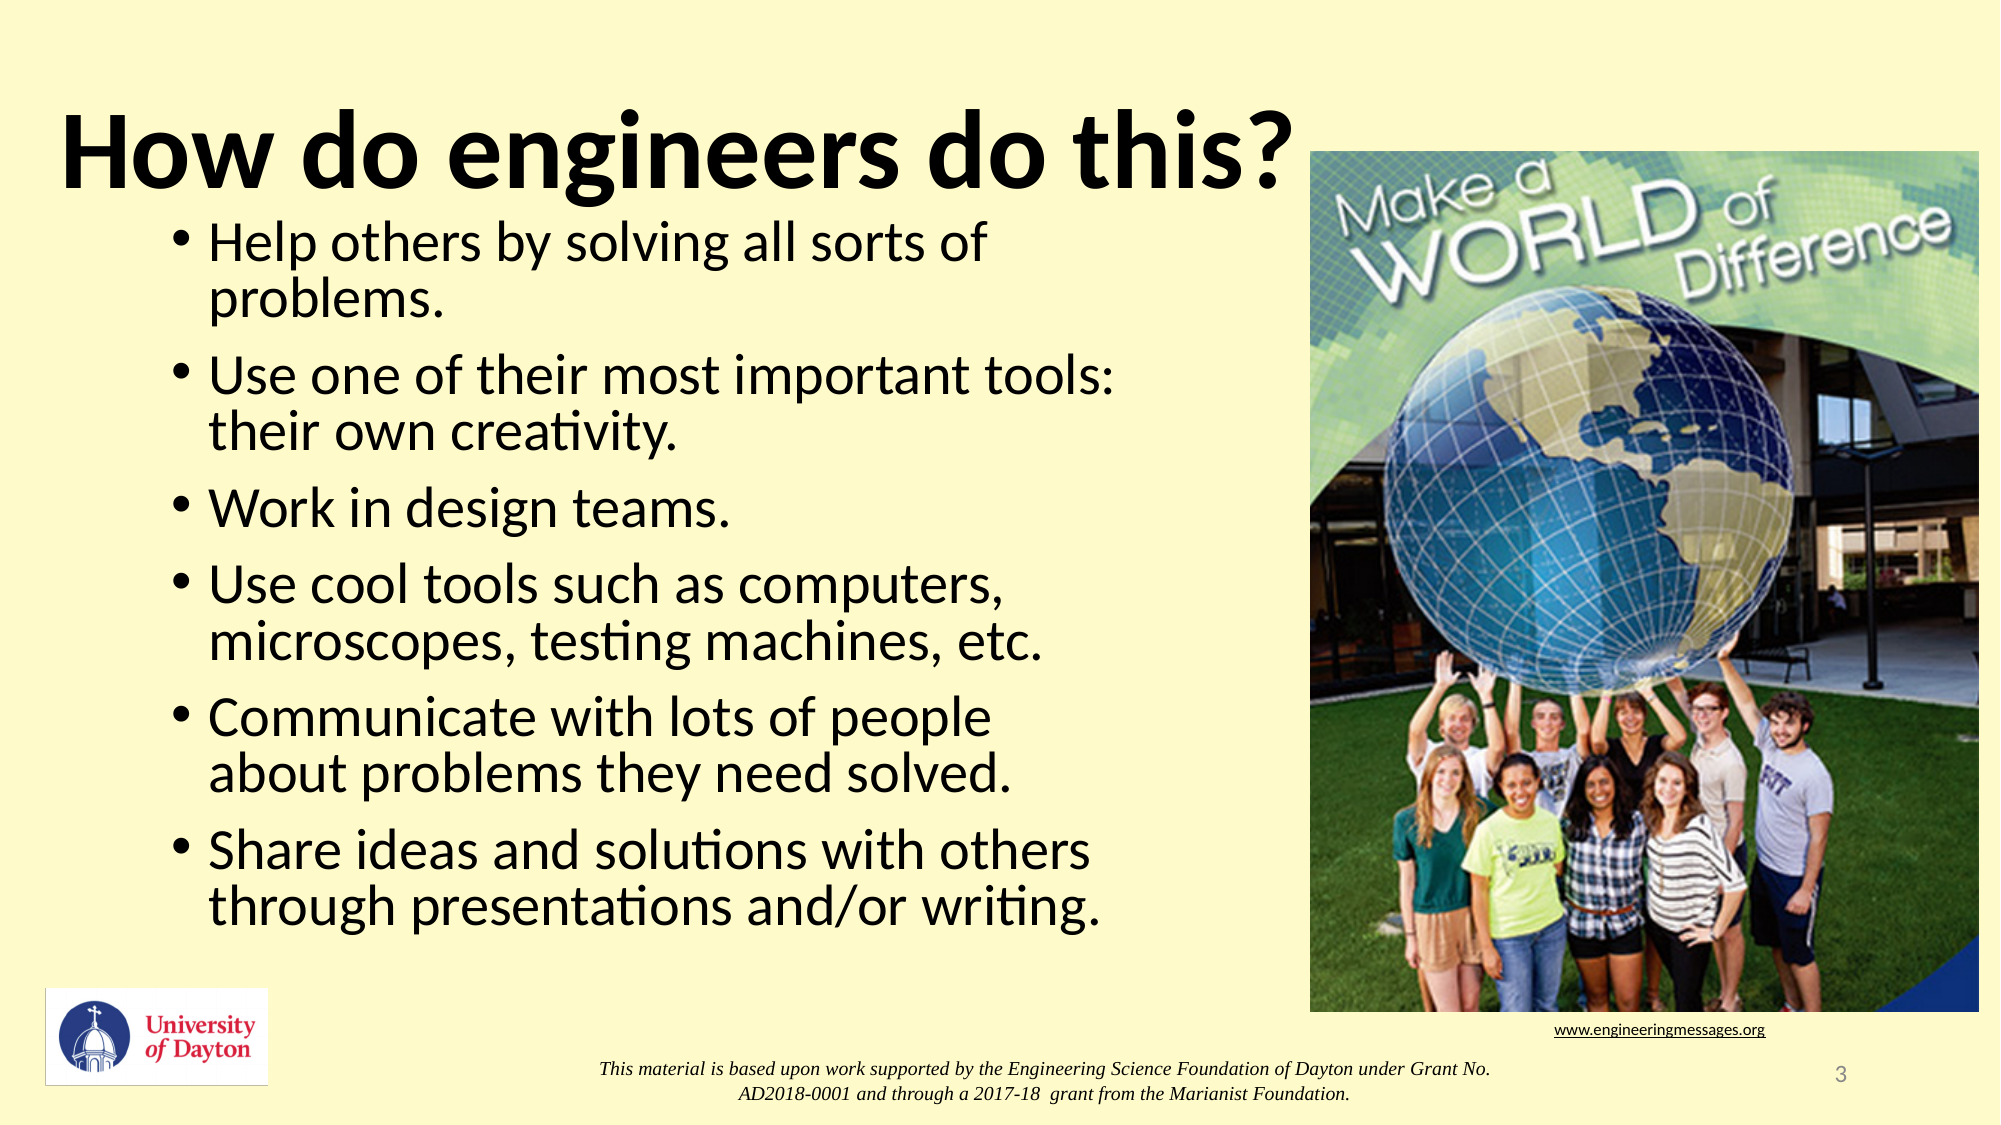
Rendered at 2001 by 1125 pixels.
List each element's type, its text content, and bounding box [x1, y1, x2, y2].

text_box www.engineeringmessages.org [1539, 1021, 1789, 1047]
picture [1310, 151, 1980, 1012]
title How do engineers do this? [45, 69, 1770, 234]
list Help others by solving all sorts of problems. Use one of their most important tools: their own creativity. Work in design teams. Use cool tools such as computers, microscopes, testing machines, etc. Communicate with lots of people about problems they need solved. Share ideas and solutions with others through presentations and/or writing. [156, 209, 1133, 992]
picture [5, 841, 307, 1125]
